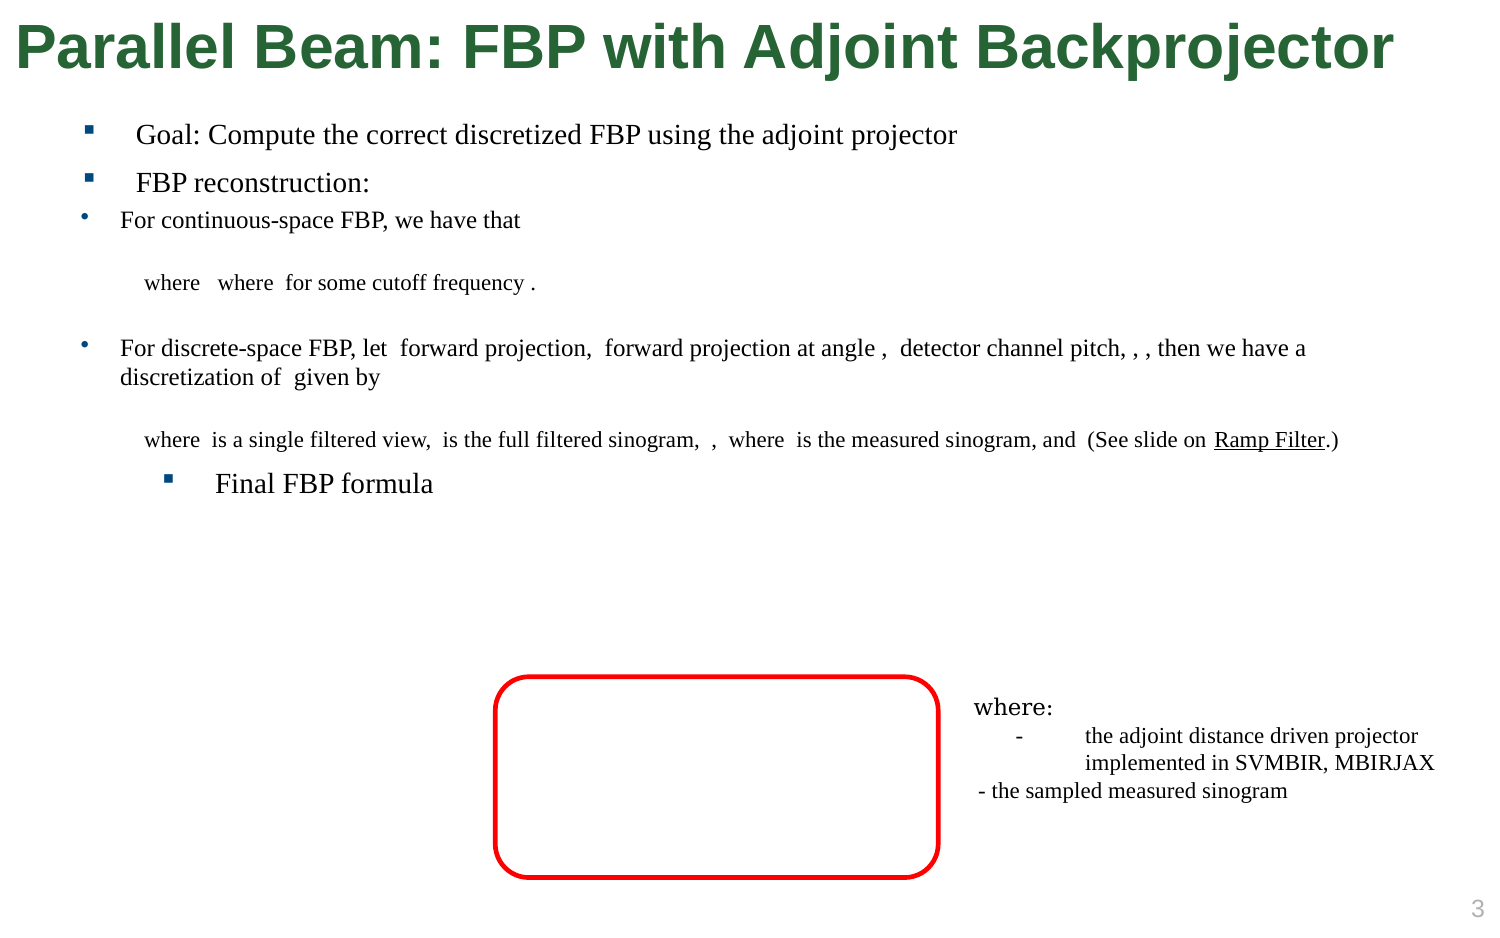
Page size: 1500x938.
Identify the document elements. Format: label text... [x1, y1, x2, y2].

title Parallel Beam: FBP with Adjoint Backprojector [0, 0, 1500, 94]
slide_number 2 [1393, 877, 1500, 938]
text_box [495, 676, 939, 878]
